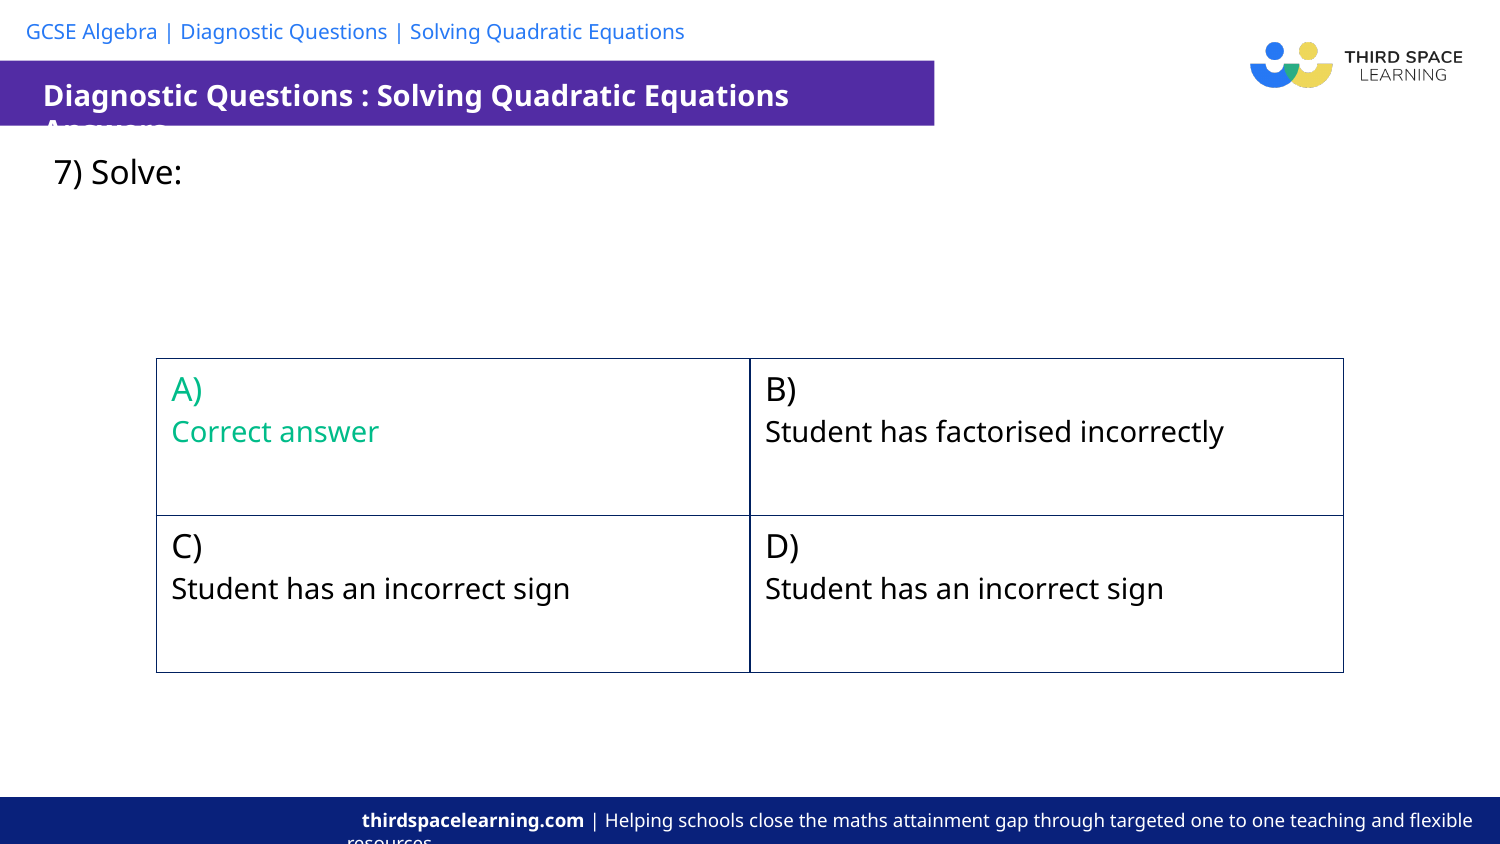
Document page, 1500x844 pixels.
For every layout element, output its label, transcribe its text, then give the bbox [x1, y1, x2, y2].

text_box Diagnostic Questions : Solving Quadratic Equations Answers [27, 61, 893, 141]
picture [1250, 33, 1465, 99]
